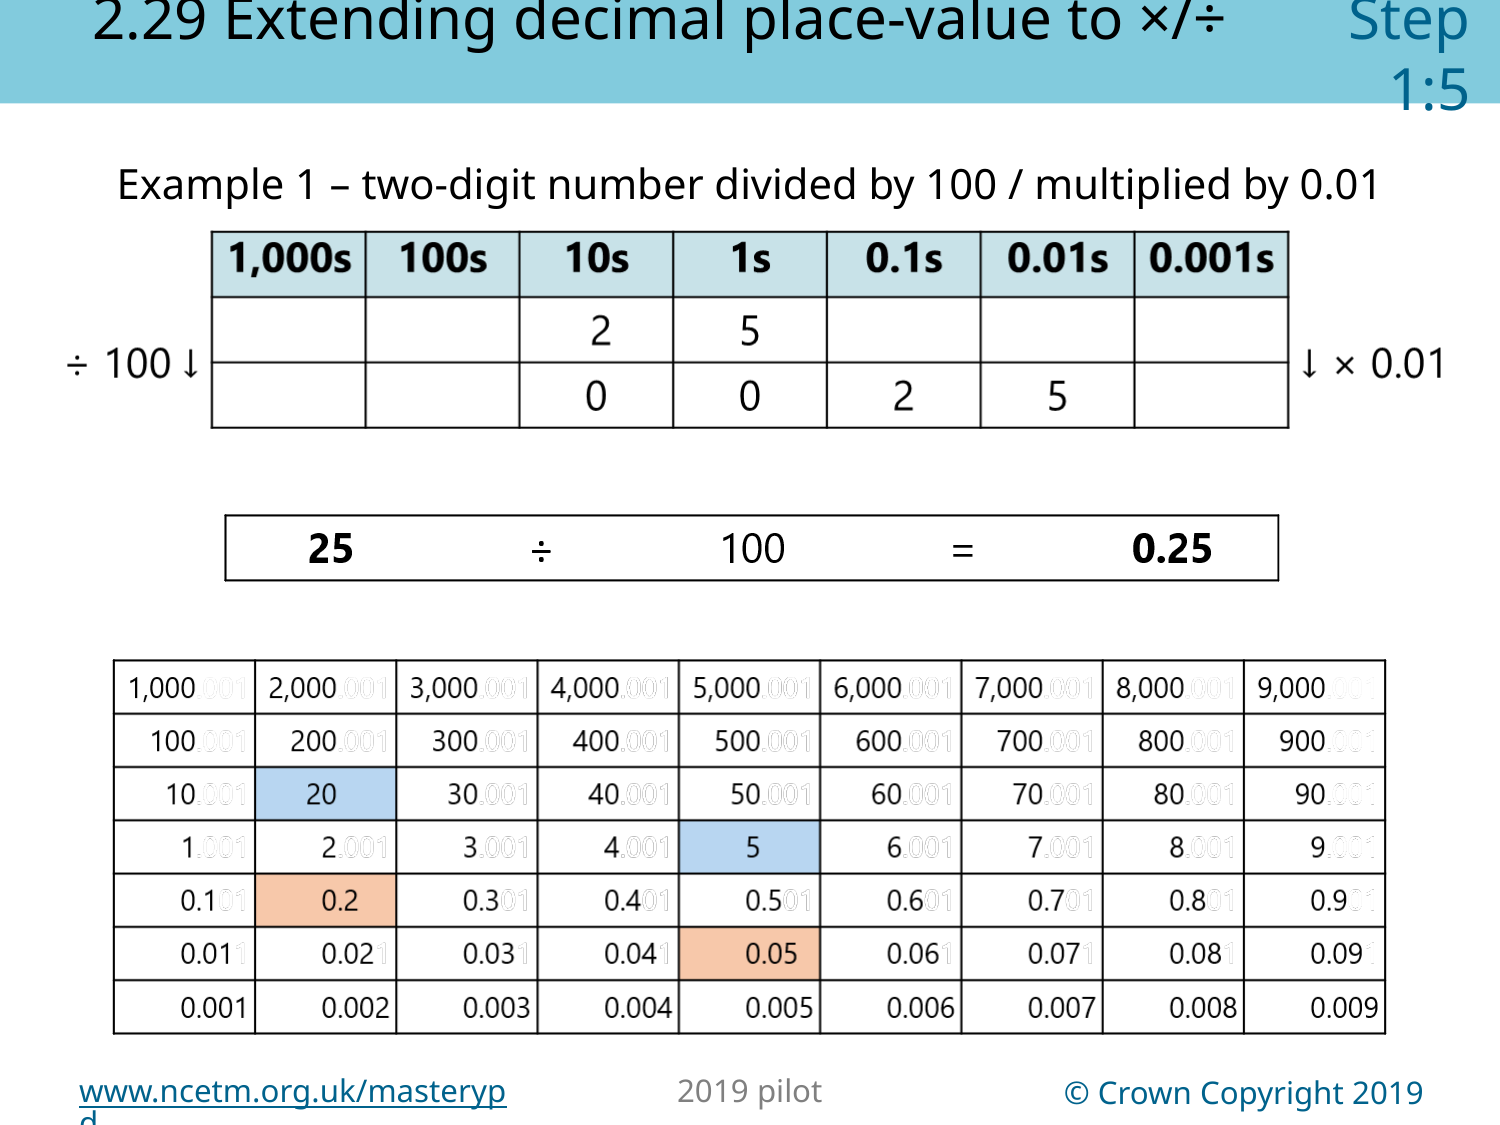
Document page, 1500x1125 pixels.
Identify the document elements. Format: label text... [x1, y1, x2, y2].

picture [40, 219, 1460, 447]
list 2.29 Extending decimal place-value to ×/÷ Step 1:5 [0, 0, 1500, 104]
picture [112, 659, 1388, 1044]
text_box Example 1 – two-digit number divided by 100 / multiplied by 0.01 [101, 150, 1399, 216]
picture [224, 509, 1280, 600]
